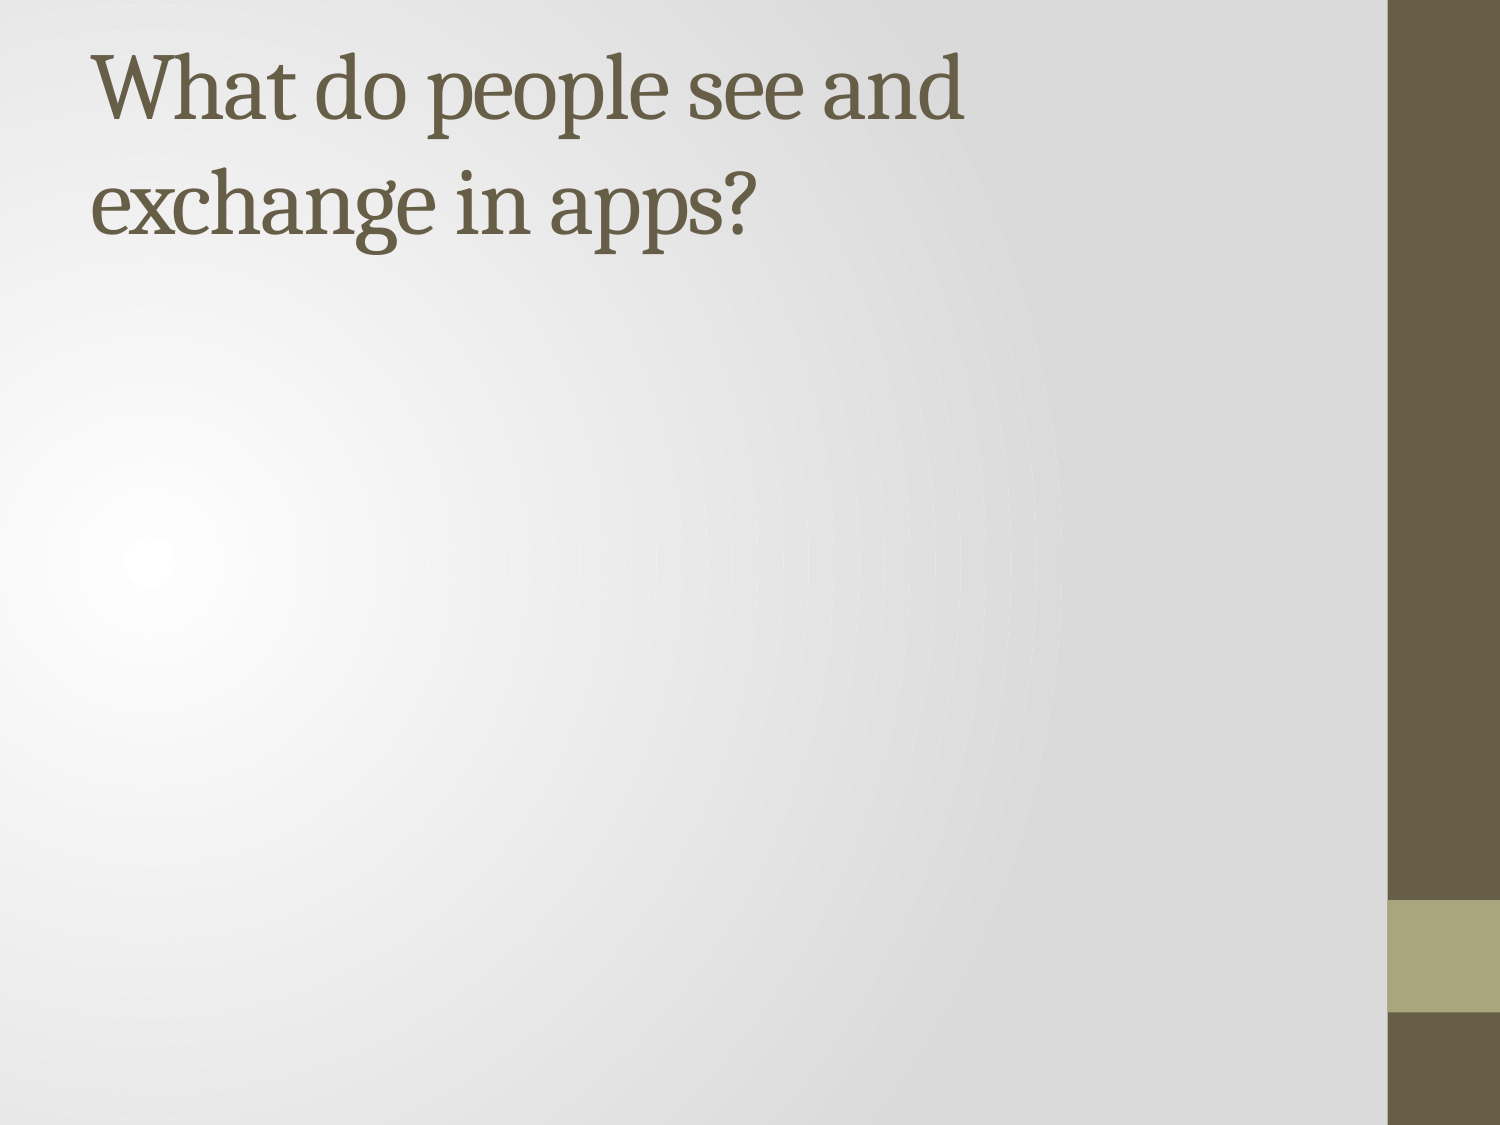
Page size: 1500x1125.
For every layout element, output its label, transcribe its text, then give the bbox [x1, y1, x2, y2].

title What do people see and exchange in apps? [75, 45, 1325, 233]
